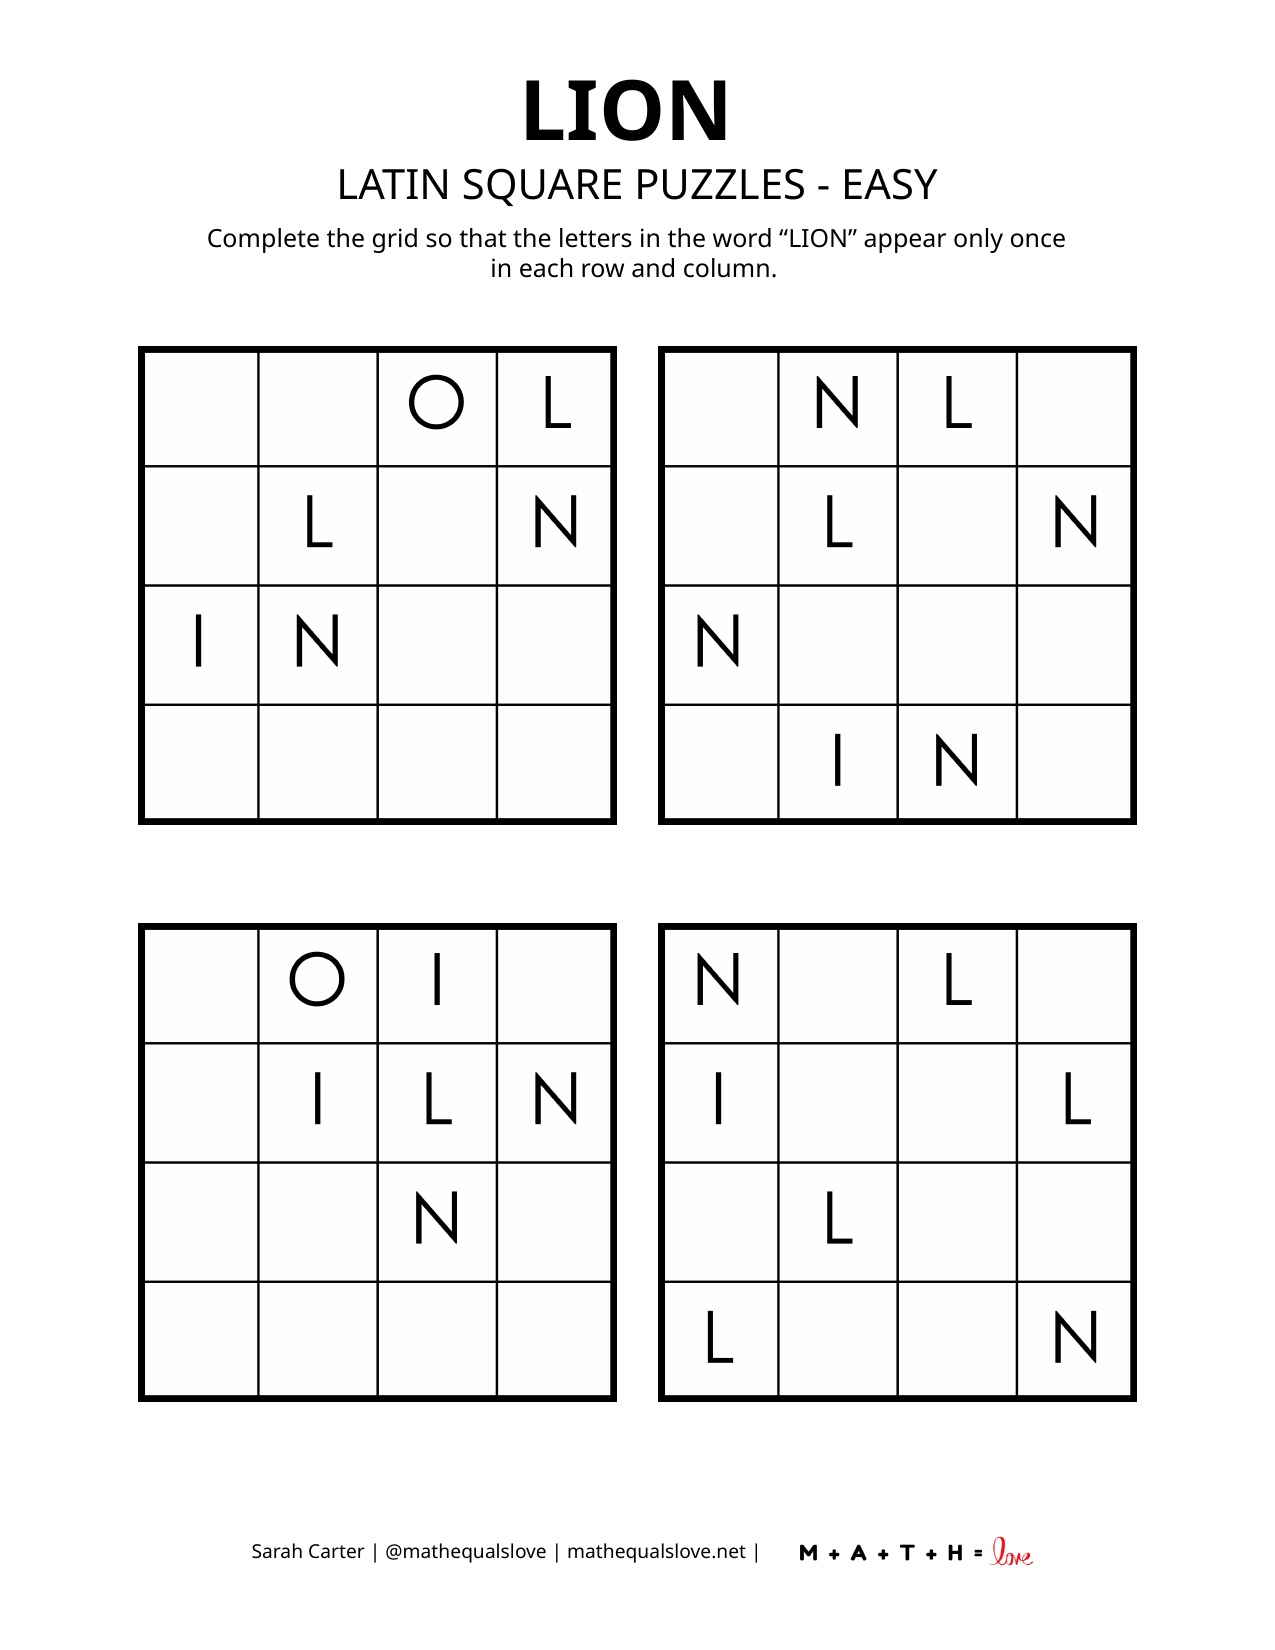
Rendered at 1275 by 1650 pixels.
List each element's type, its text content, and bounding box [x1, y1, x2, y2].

picture [790, 1534, 1039, 1569]
text_box Sarah Carter | @mathequalslove | mathequalslove.net | [236, 1532, 1071, 1570]
picture [658, 346, 1138, 826]
text_box LION LATIN SQUARE PUZZLES - EASY [77, 50, 1198, 214]
text_box Complete the grid so that the letters in the word “LION” appear only once in each row and column. [0, 214, 1275, 290]
picture [658, 923, 1138, 1403]
picture [137, 346, 617, 826]
picture [137, 923, 617, 1403]
